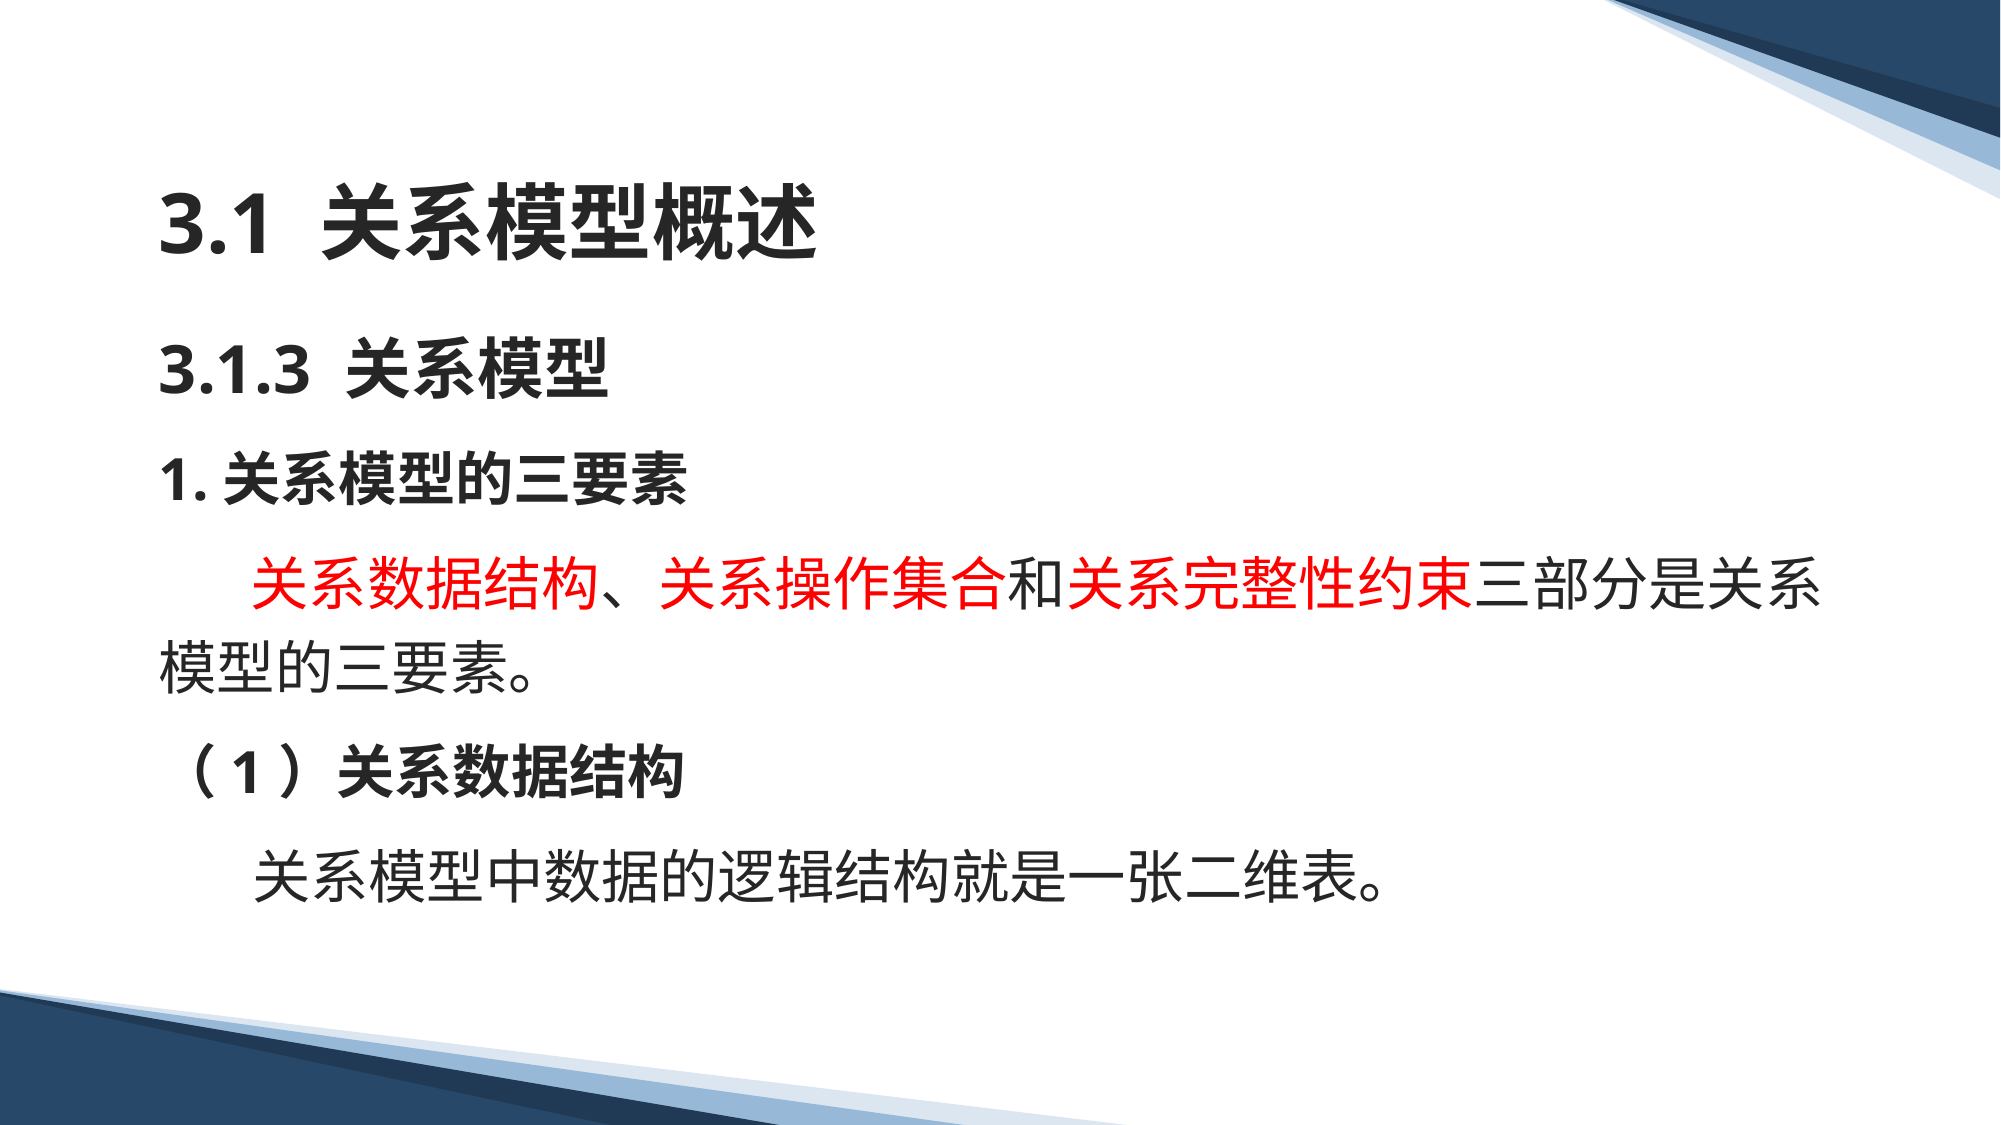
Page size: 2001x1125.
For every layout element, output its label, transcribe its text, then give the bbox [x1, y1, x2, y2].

list 3.1.3 关系模型 1.关系模型的三要素 关系数据结构、关系操作集合和关系完整性约束三部分是关系模型的三要素。 （1）关系数据结构 关系模型中数据的逻辑结构就是一张二维表。 [143, 303, 1857, 1013]
title 3.1 关系模型概述 [143, 54, 1857, 280]
